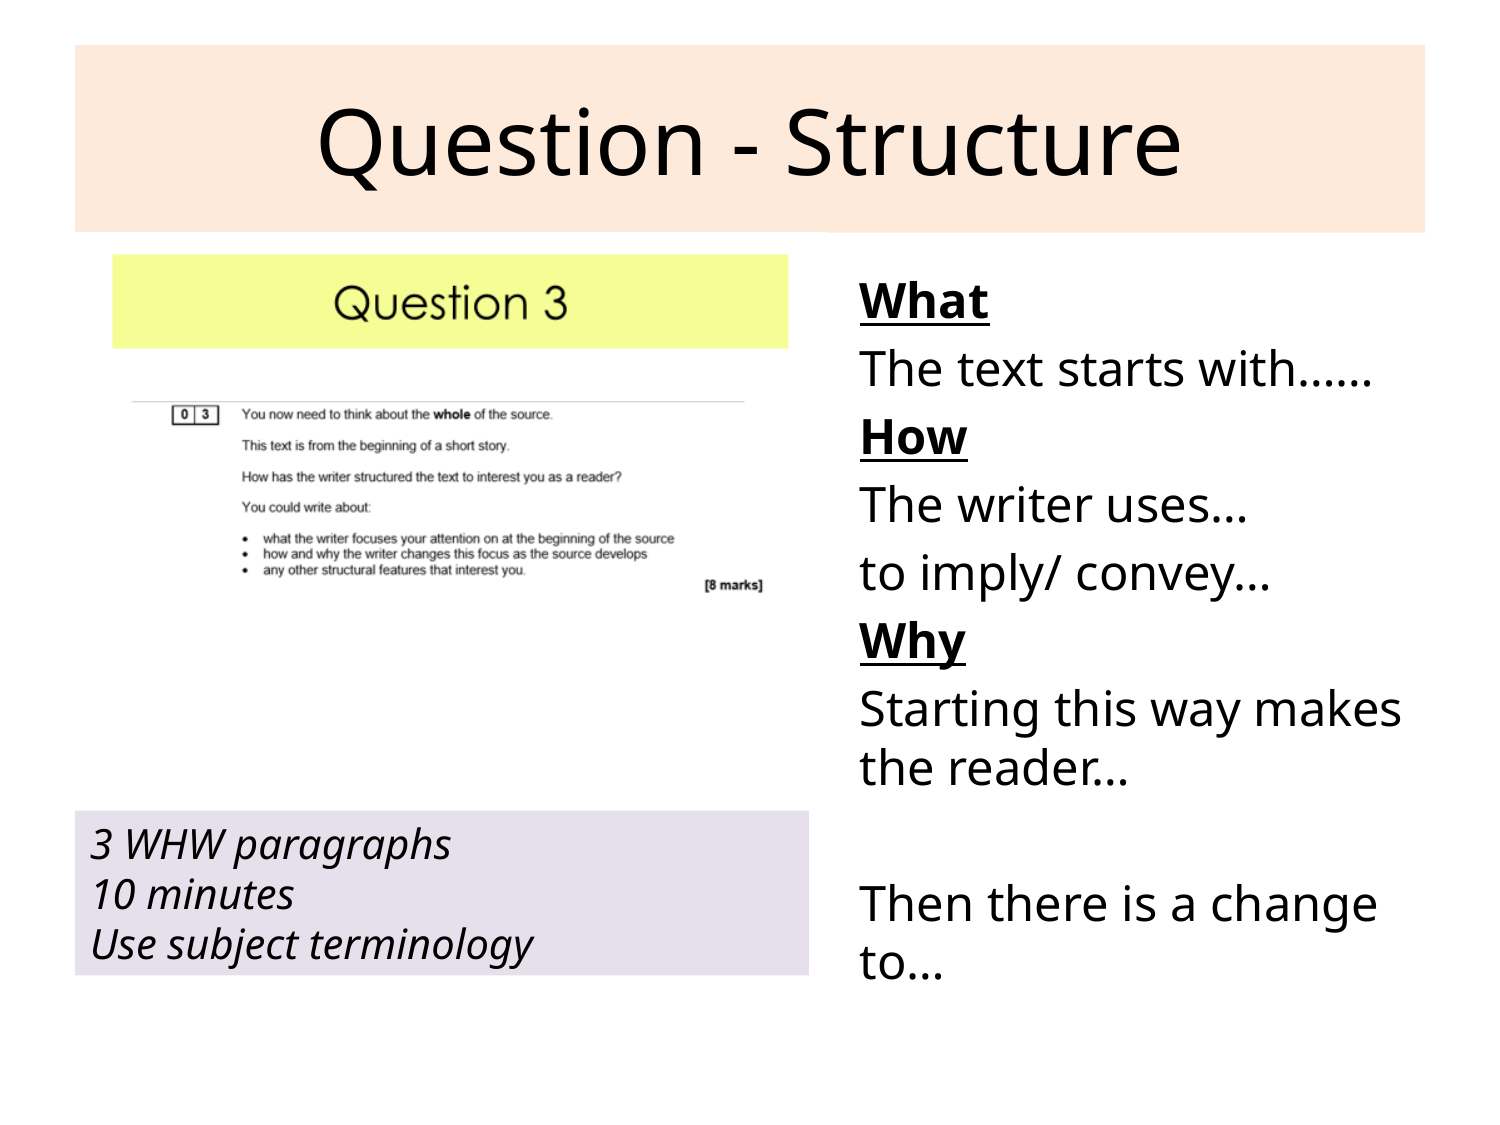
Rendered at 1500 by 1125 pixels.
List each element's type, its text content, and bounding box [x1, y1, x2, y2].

title Question - Structure [75, 45, 1425, 233]
picture [74, 232, 826, 796]
list What The text starts with…… How The writer uses… to imply/ convey… Why Starting this way makes the reader… Then there is a change to… [844, 262, 1425, 1005]
text_box 3 WHW paragraphs 10 minutes Use subject terminology [74, 810, 809, 976]
